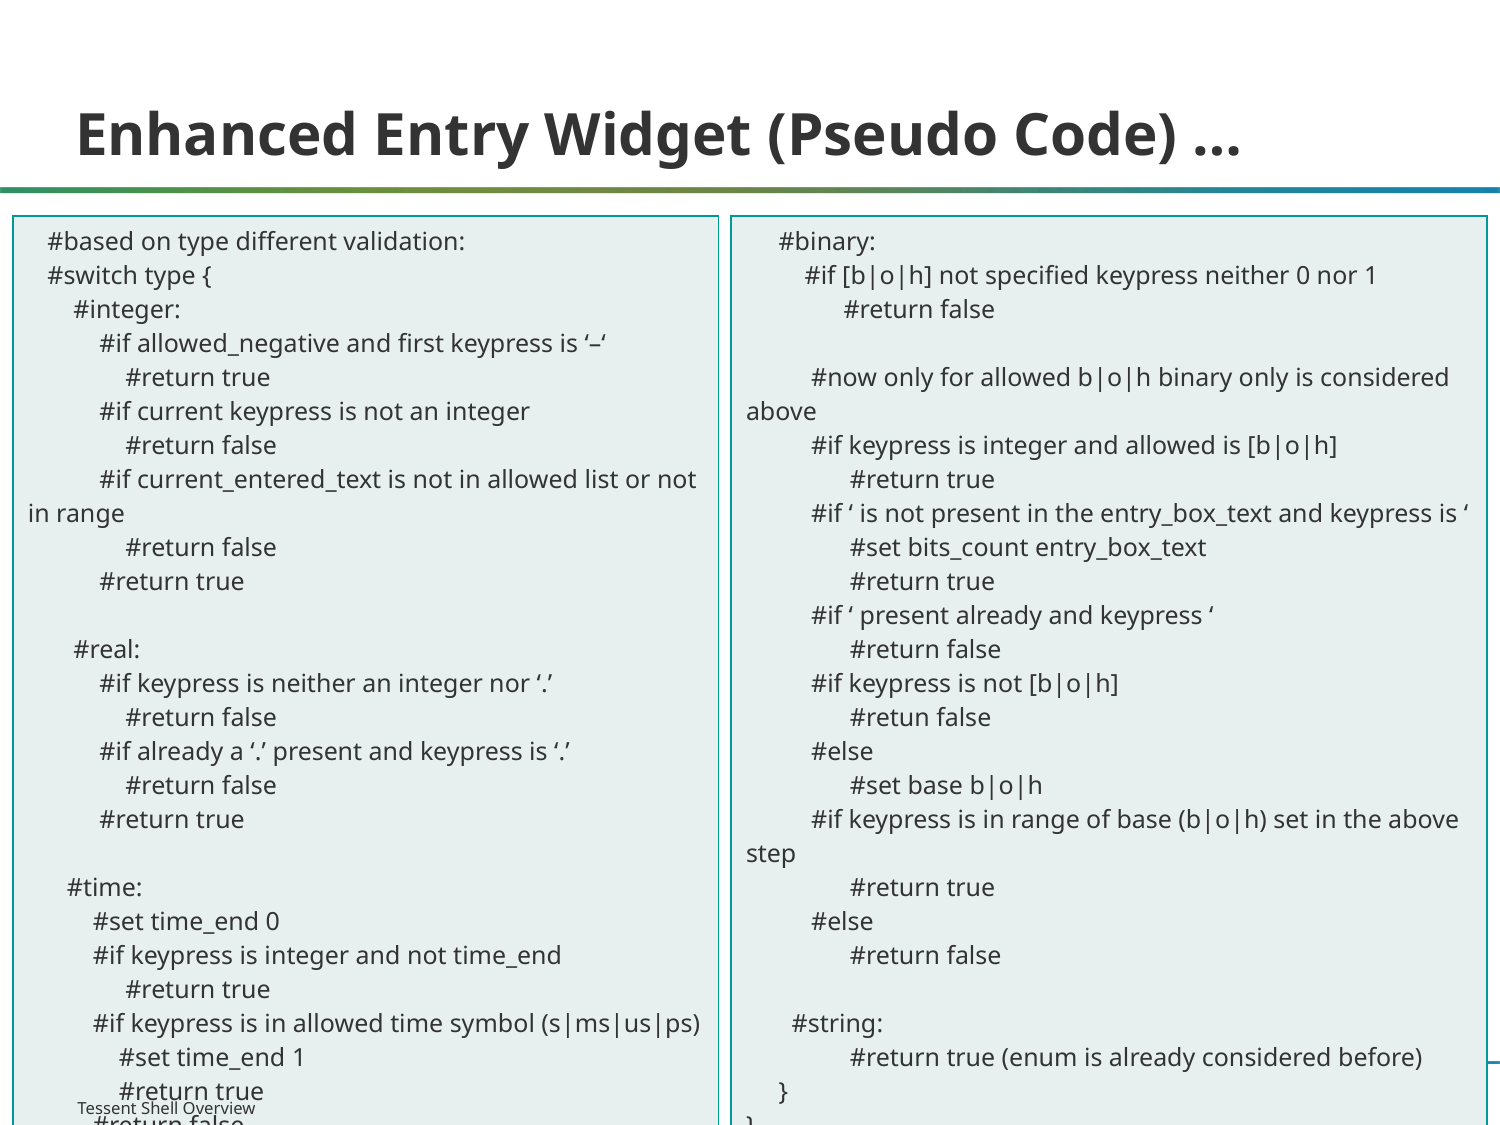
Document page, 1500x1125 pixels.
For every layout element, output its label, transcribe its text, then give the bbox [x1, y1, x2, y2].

picture [0, 176, 1500, 1125]
title Enhanced Entry Widget (Pseudo Code) … [0, 0, 1500, 176]
table_header #based on type different validation: #switch type { #integer: #if allowed_negative and first keypress is ‘–‘ #return true #if current keypress is not an integer #return false #if current_entered_text is not in allowed list or not in range #return false #return true #real: #if keypress is neither an integer nor ‘.’ #return false #if already a ‘.’ present and keypress is ‘.’ #return false #return true #time: #set time_end 0 #if keypress is integer and not time_end #return true #if keypress is in allowed time symbol (s|ms|us|ps) #set time_end 1 #return true #return false [14, 217, 718, 1125]
table_header #binary: #if [b|o|h] not specified keypress neither 0 nor 1 #return false #now only for allowed b|o|h binary only is considered above #if keypress is integer and allowed is [b|o|h] #return true #if ‘ is not present in the entry_box_text and keypress is ‘ #set bits_count entry_box_text #return true #if ‘ present already and keypress ‘ #return false #if keypress is not [b|o|h] #retun false #else #set base b|o|h #if keypress is in range of base (b|o|h) set in the above step #return true #else #return false #string: #return true (enum is already considered before) } } [732, 217, 1486, 1125]
footer Tessent Shell Overview [62, 1086, 730, 1125]
